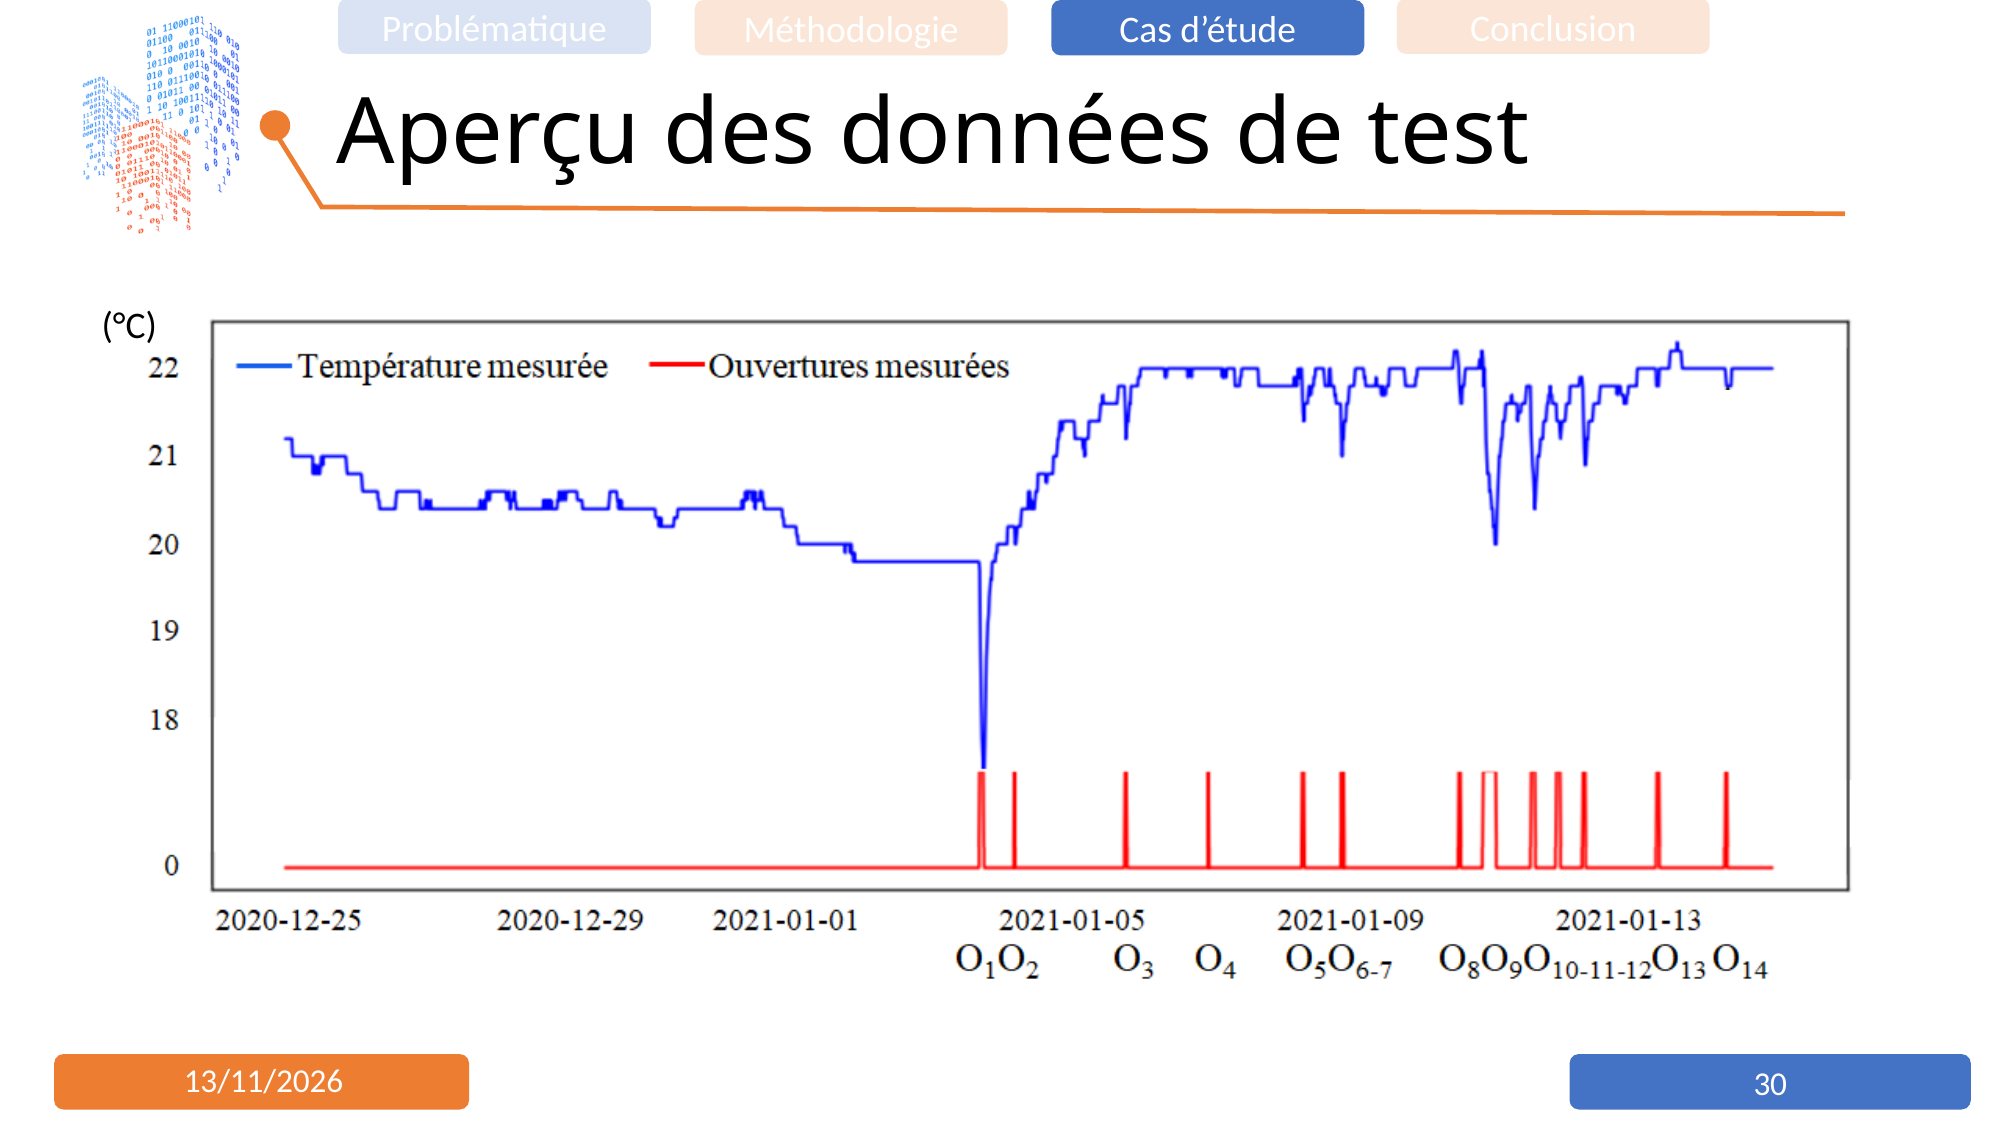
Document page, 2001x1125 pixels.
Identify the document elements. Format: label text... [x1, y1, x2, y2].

picture [125, 298, 1875, 1004]
title Aperçu des données de test [321, 76, 1863, 184]
text_box Conclusion [1395, 0, 1711, 56]
text_box Méthodologie [693, 0, 1009, 57]
text_box (°C) [86, 293, 172, 354]
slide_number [57, 1049, 470, 1110]
picture [57, 0, 260, 253]
text_box Problématique [336, 0, 652, 56]
text_box Cas d’étude [1050, 0, 1366, 57]
slide_number 30 [1569, 1054, 1971, 1110]
